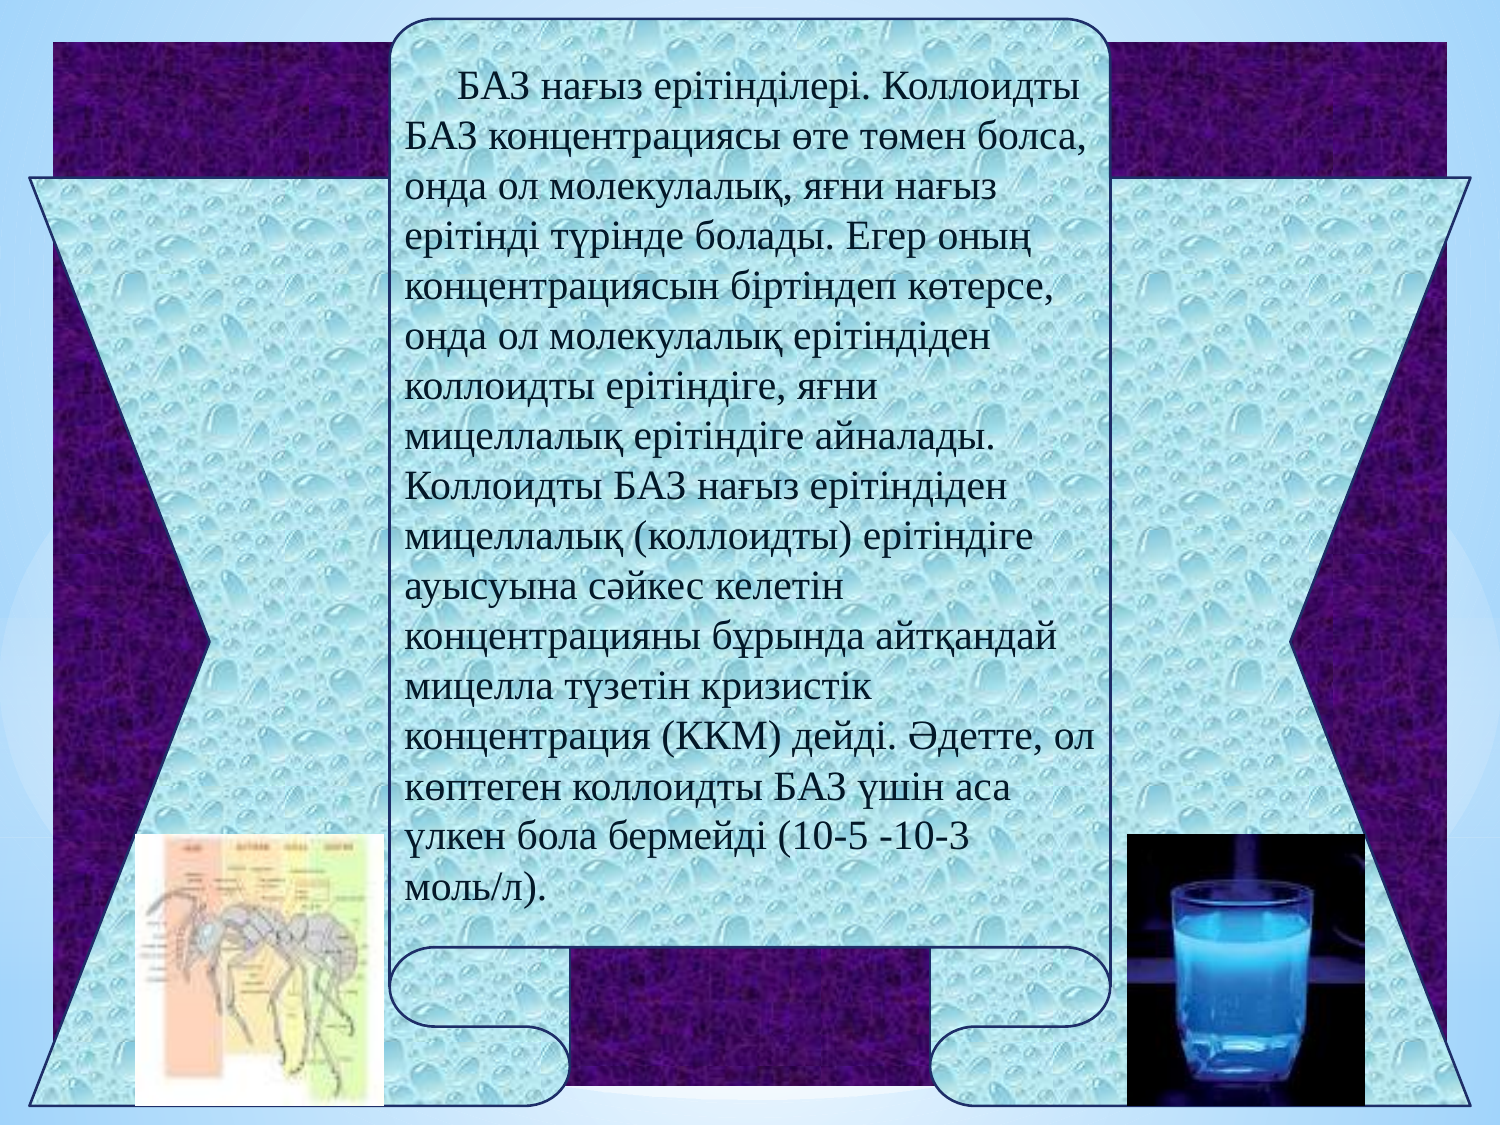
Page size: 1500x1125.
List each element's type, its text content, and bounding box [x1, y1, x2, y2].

list [52, 42, 391, 176]
text_box БАЗ нағыз ерітінділері. Коллоидты БАЗ концентрациясы өте төмен болса, онда ол молекулалық, яғни нағыз ерітінді түрінде болады. Егер оның концентрациясын біртіндеп көтерсе, онда ол молекулалық ерітіндіден коллоидты ерітіндіге, яғни мицеллалық ерітіндіге айналады. Коллоидты БАЗ нағыз ерітіндіден мицеллалық (коллоидты) ерітіндіге ауысуына сәйкес келетін концентрацияны бұрында айтқандай мицелла түзетін кризистік концентрация (ККМ) дейді. Әдетте, ол көптеген коллоидты БАЗ үшін аса үлкен бола бермейді (10-5 -10-3 моль/л). [28, 17, 1472, 1108]
picture [135, 833, 384, 1107]
list [566, 949, 934, 1086]
picture [1127, 833, 1365, 1107]
list [52, 242, 207, 1041]
list [1108, 42, 1448, 176]
list [1293, 242, 1448, 1041]
